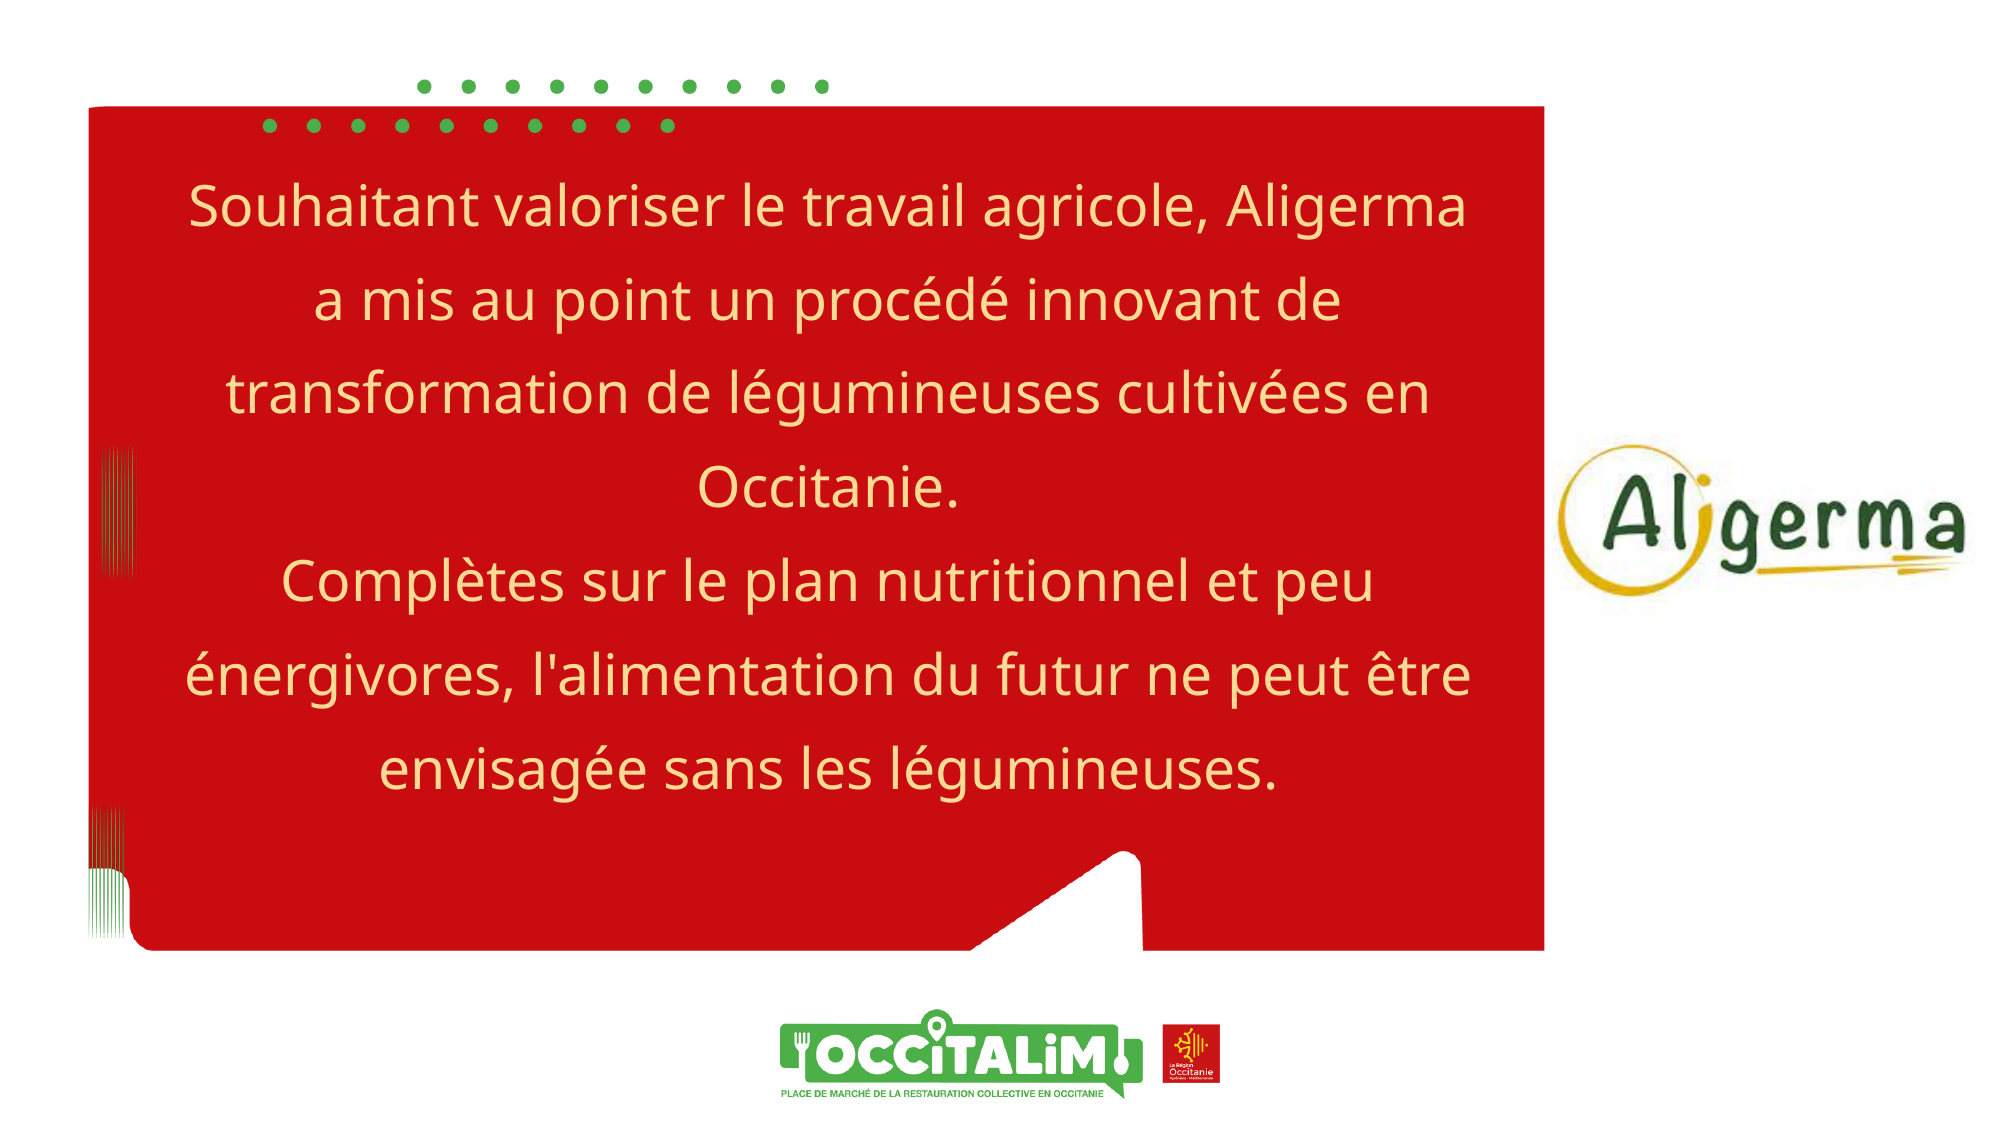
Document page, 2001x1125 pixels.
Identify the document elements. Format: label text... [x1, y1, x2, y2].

text_box [88, 106, 1545, 951]
text_box Souhaitant valoriser le travail agricole, Aligerma a mis au point un procédé innovant de transformation de légumineuses cultivées en Occitanie. Complètes sur le plan nutritionnel et peu énergivores, l'alimentation du futur ne peut être envisagée sans les légumineuses. [178, 143, 1479, 989]
text_box [780, 1009, 1220, 1099]
text_box [261, 78, 829, 134]
text_box [88, 437, 137, 938]
text_box [1551, 384, 1981, 688]
